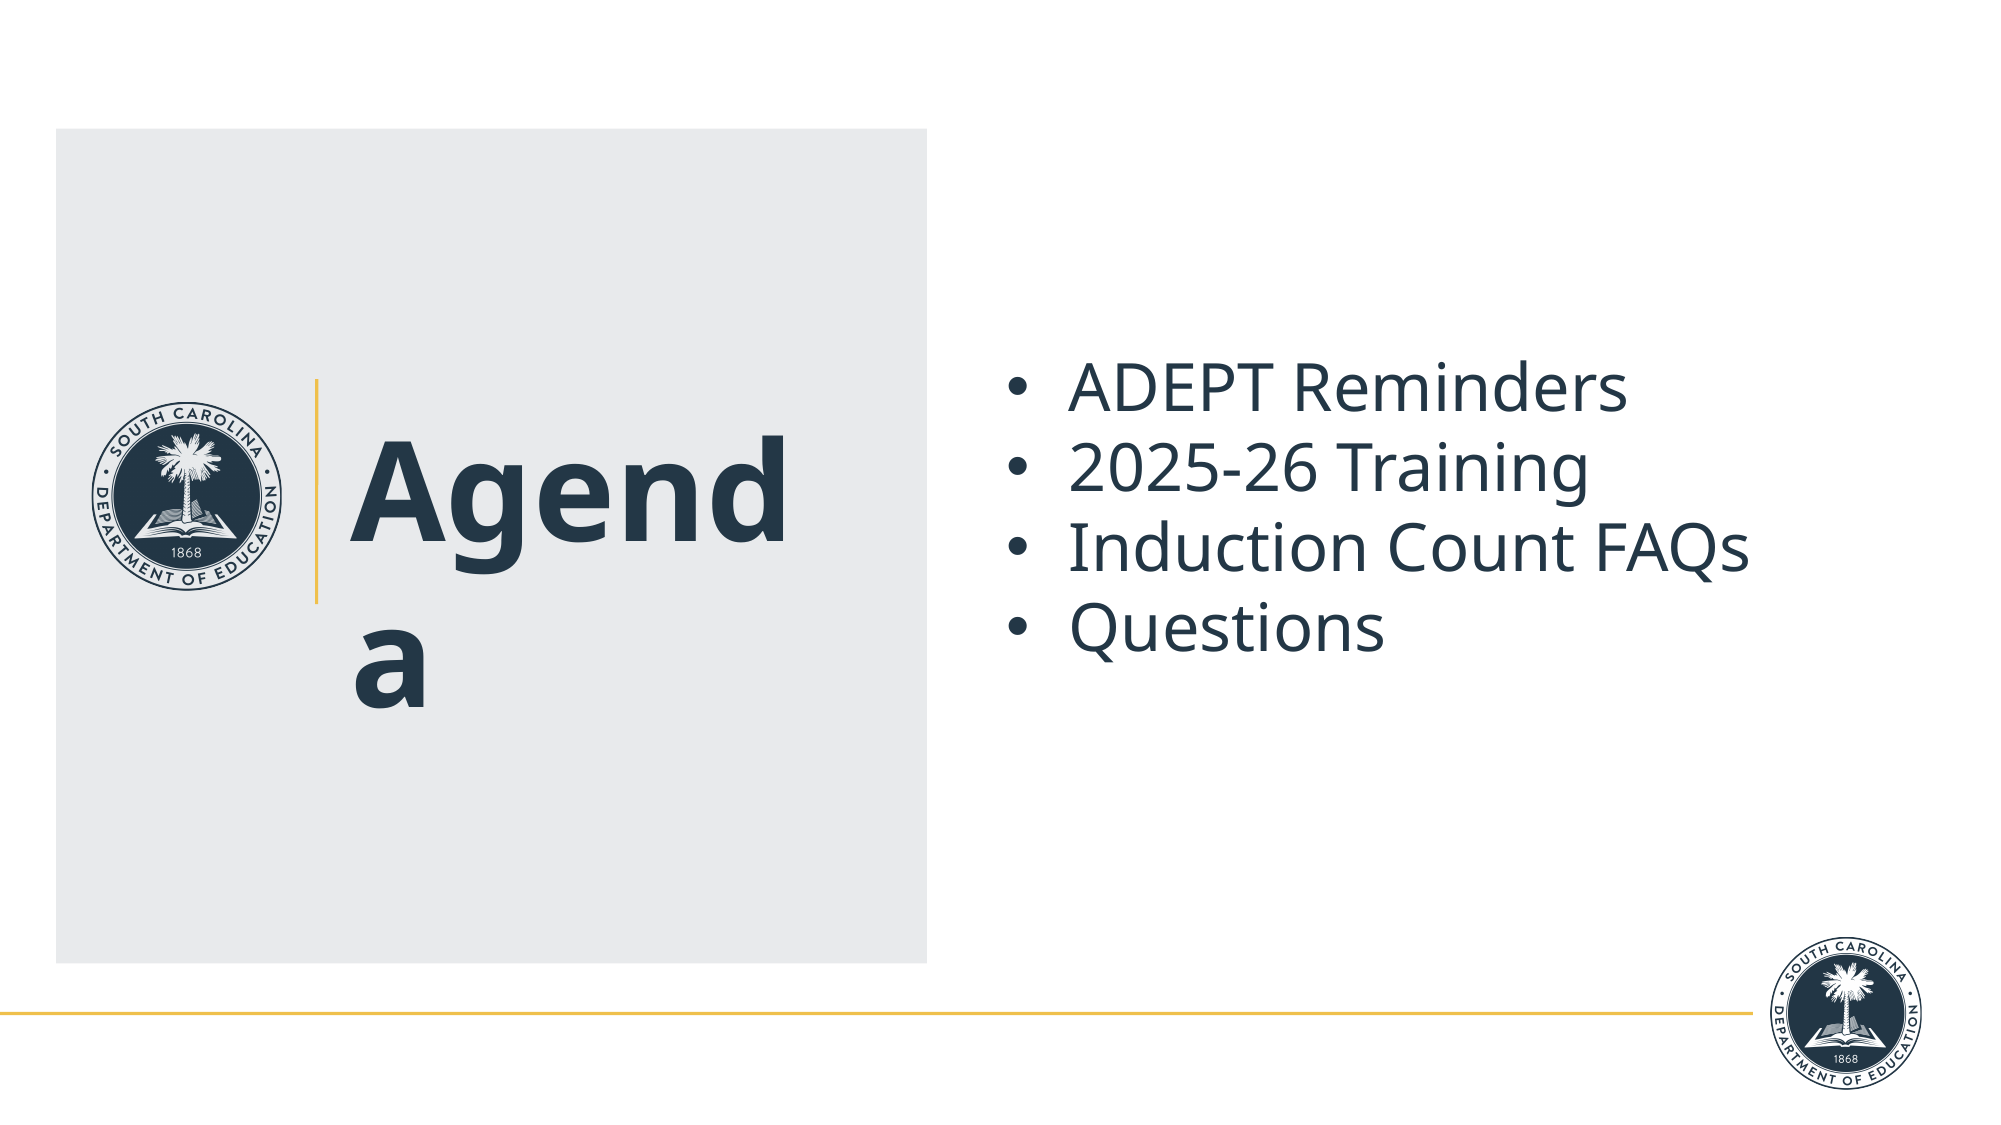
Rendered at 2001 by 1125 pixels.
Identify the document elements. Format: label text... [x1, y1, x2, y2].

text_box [55, 0, 1470, 964]
text_box [1770, 937, 1922, 1090]
text_box ADEPT Reminders 2025-26 Training Induction Count FAQs Questions [1473, 337, 1949, 673]
